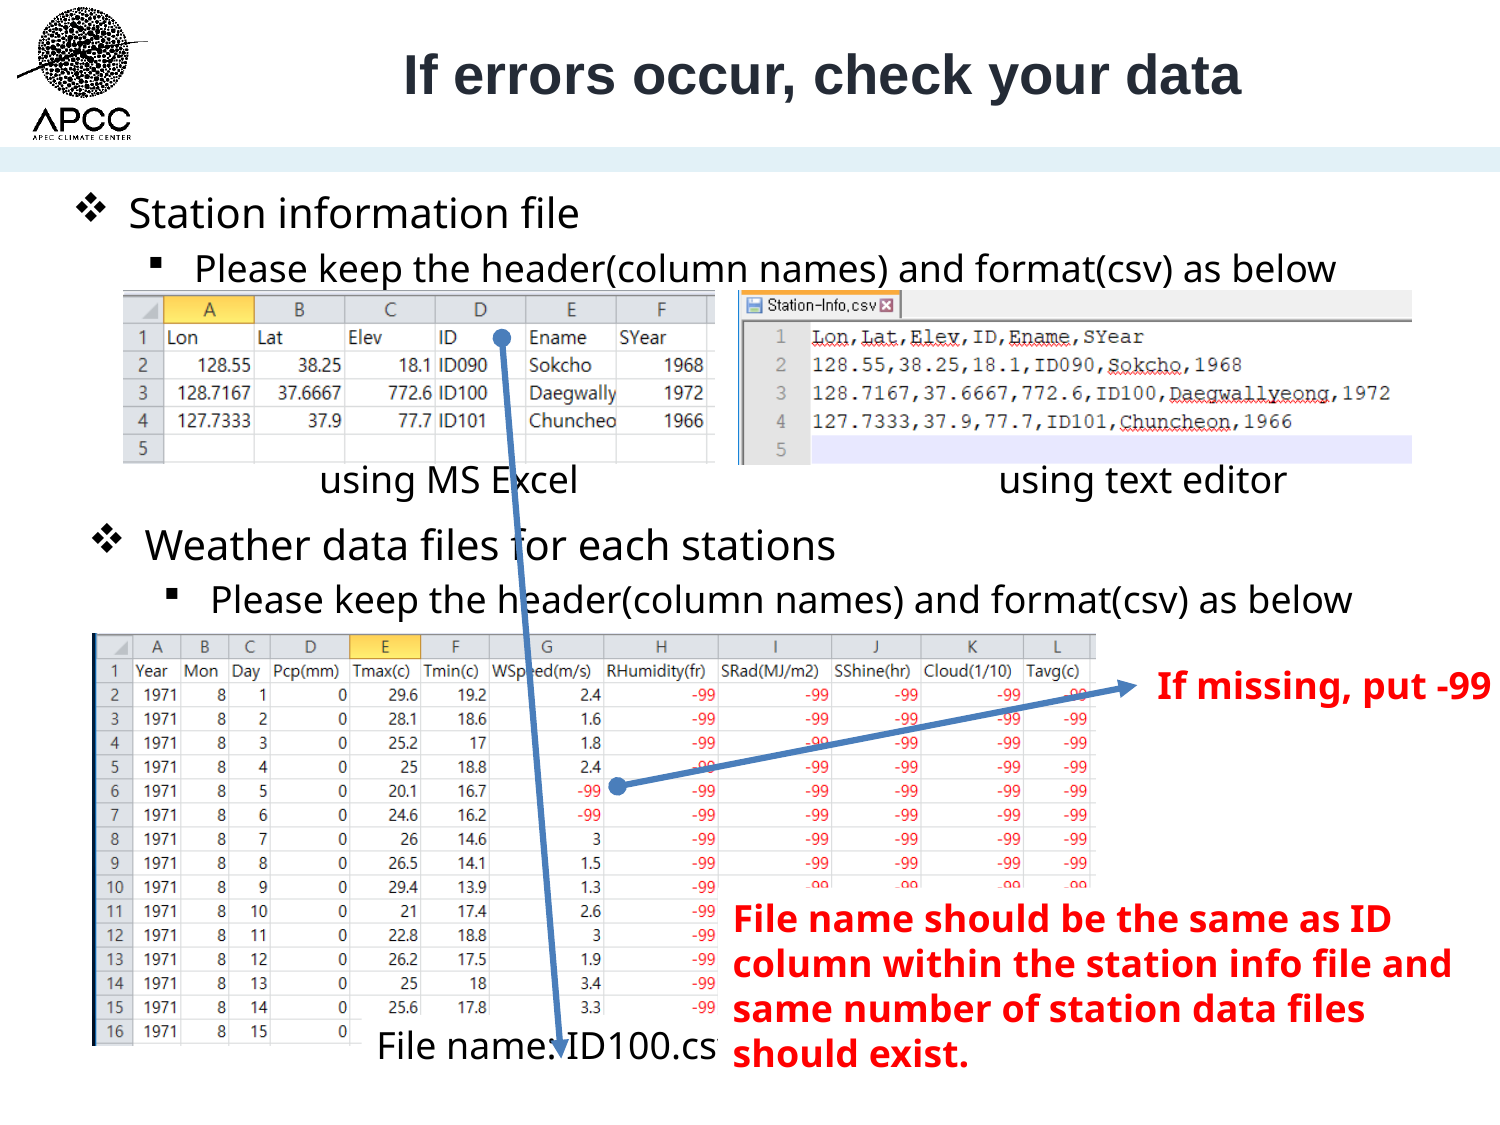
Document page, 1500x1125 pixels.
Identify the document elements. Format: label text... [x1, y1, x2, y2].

text_box File name should be the same as ID column within the station info file and same number of station data files should exist. [717, 887, 1476, 1083]
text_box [123, 289, 1412, 510]
picture [0, 147, 1500, 172]
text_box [501, 337, 562, 1059]
picture [17, 7, 148, 140]
text_box If missing, put -99 [1142, 654, 1500, 715]
text_box Weather data files for each stations Please keep the header(column names) and format(csv) as below [566, 511, 1491, 638]
picture [562, 633, 1096, 1046]
title If errors occur, check your data [159, 3, 1486, 140]
text_box File name: ID100.csv [361, 1054, 717, 1075]
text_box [617, 684, 1138, 787]
list Station information file Please keep the header(column names) and format(csv) as below [57, 179, 1475, 324]
text_box Weather data files for each stations Please keep the header(column names) and format(csv) as below [73, 511, 496, 638]
picture [92, 633, 501, 1046]
